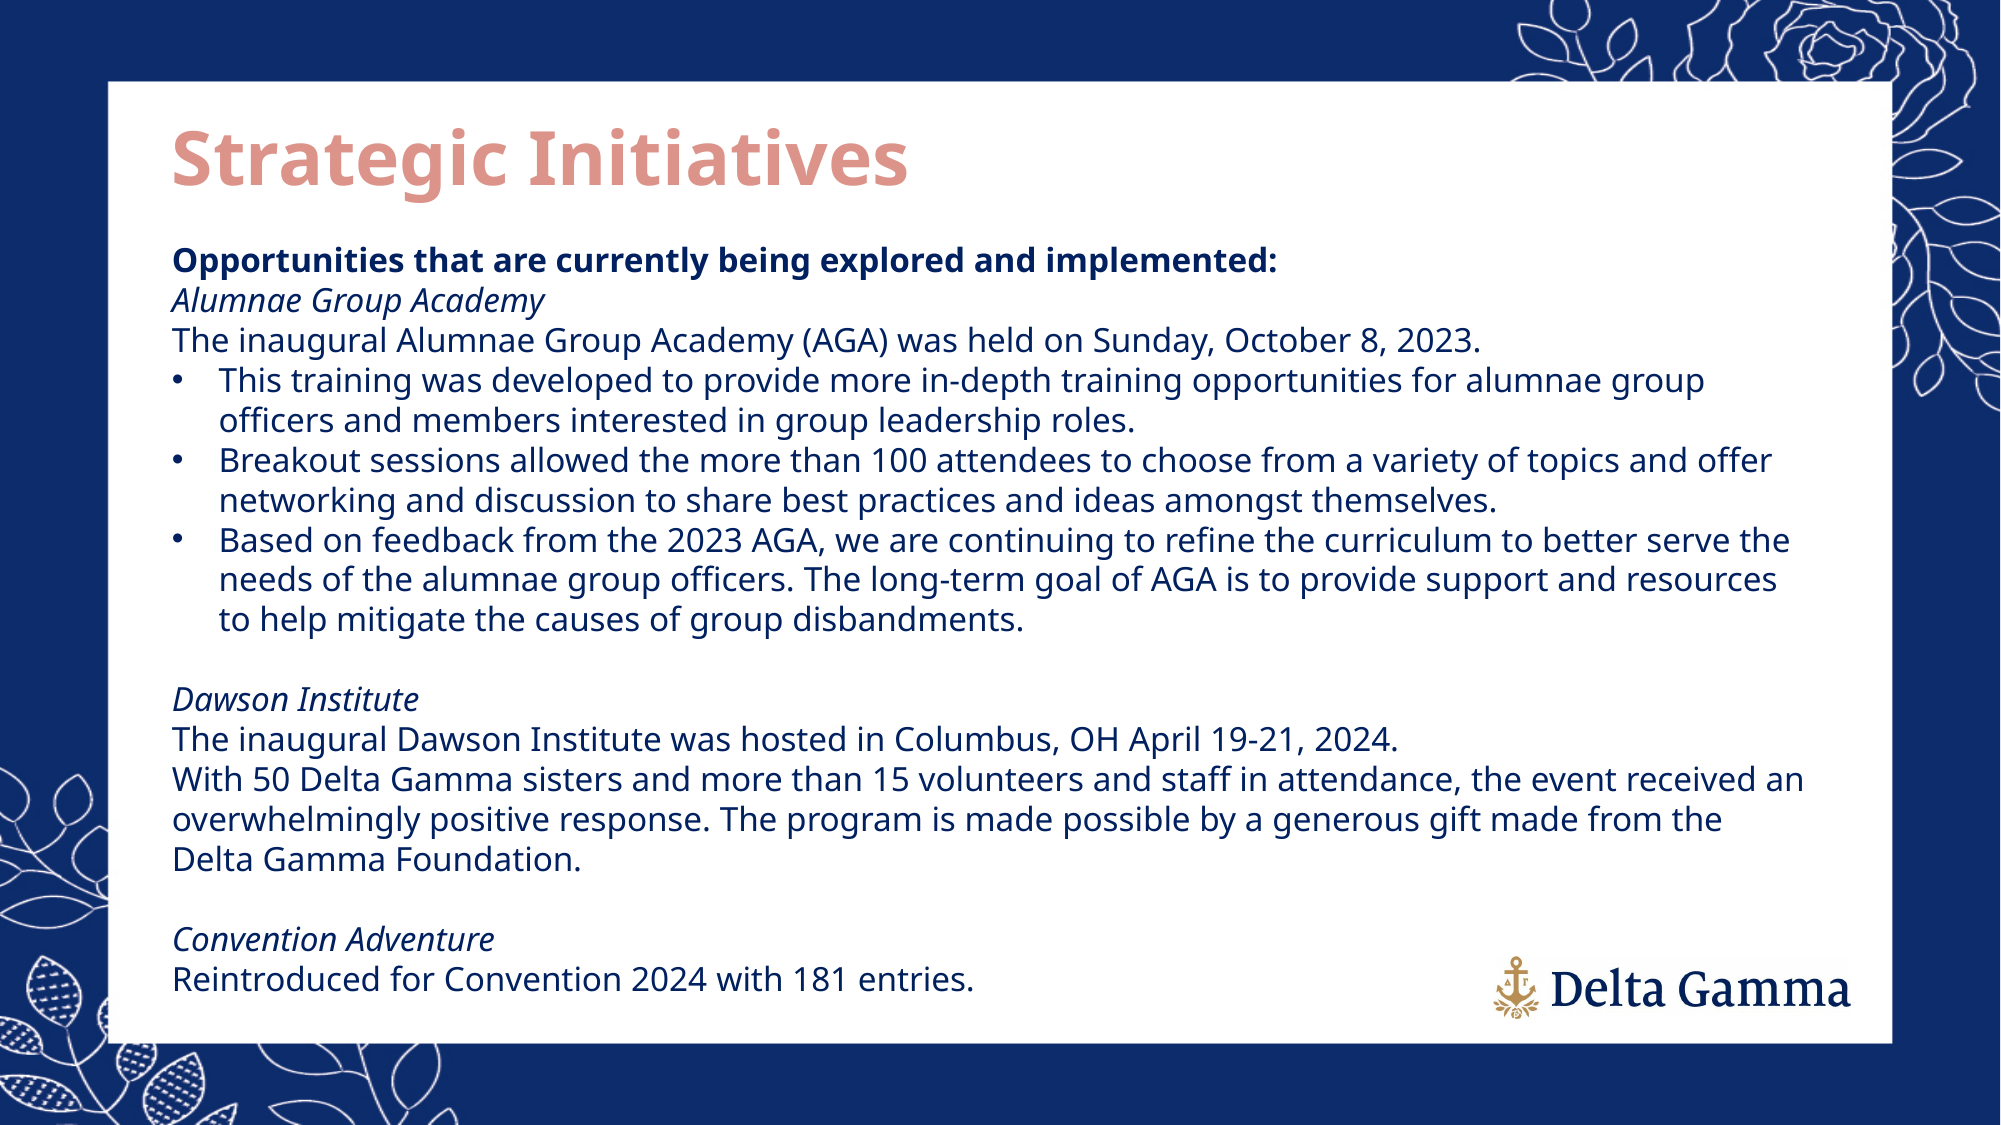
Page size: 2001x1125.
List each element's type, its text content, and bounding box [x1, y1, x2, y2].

text_box Strategic Initiatives [156, 102, 1825, 208]
picture [0, 0, 2001, 1125]
text_box Opportunities that are currently being explored and implemented: Alumnae Group Academy The inaugural Alumnae Group Academy (AGA) was held on Sunday, October 8, 2023. This training was developed to provide more in-depth training opportunities for alumnae group officers and members interested in group leadership roles. Breakout sessions allowed the more than 100 attendees to choose from a variety of topics and offer networking and discussion to share best practices and ideas amongst themselves. Based on feedback from the 2023 AGA, we are continuing to refine the curriculum to better serve the needs of the alumnae group officers. The long-term goal of AGA is to provide support and resources to help mitigate the causes of group disbandments. Dawson Institute The inaugural Dawson Institute was hosted in Columbus, OH April 19-21, 2024. With 50 Delta Gamma sisters and more than 15 volunteers and staff in attendance, the event received an overwhelmingly positive response. The program is made possible by a generous gift made from the Delta Gamma Foundation. Convention Adventure Reintroduced for Convention 2024 with 181 entries. [156, 231, 1825, 1096]
